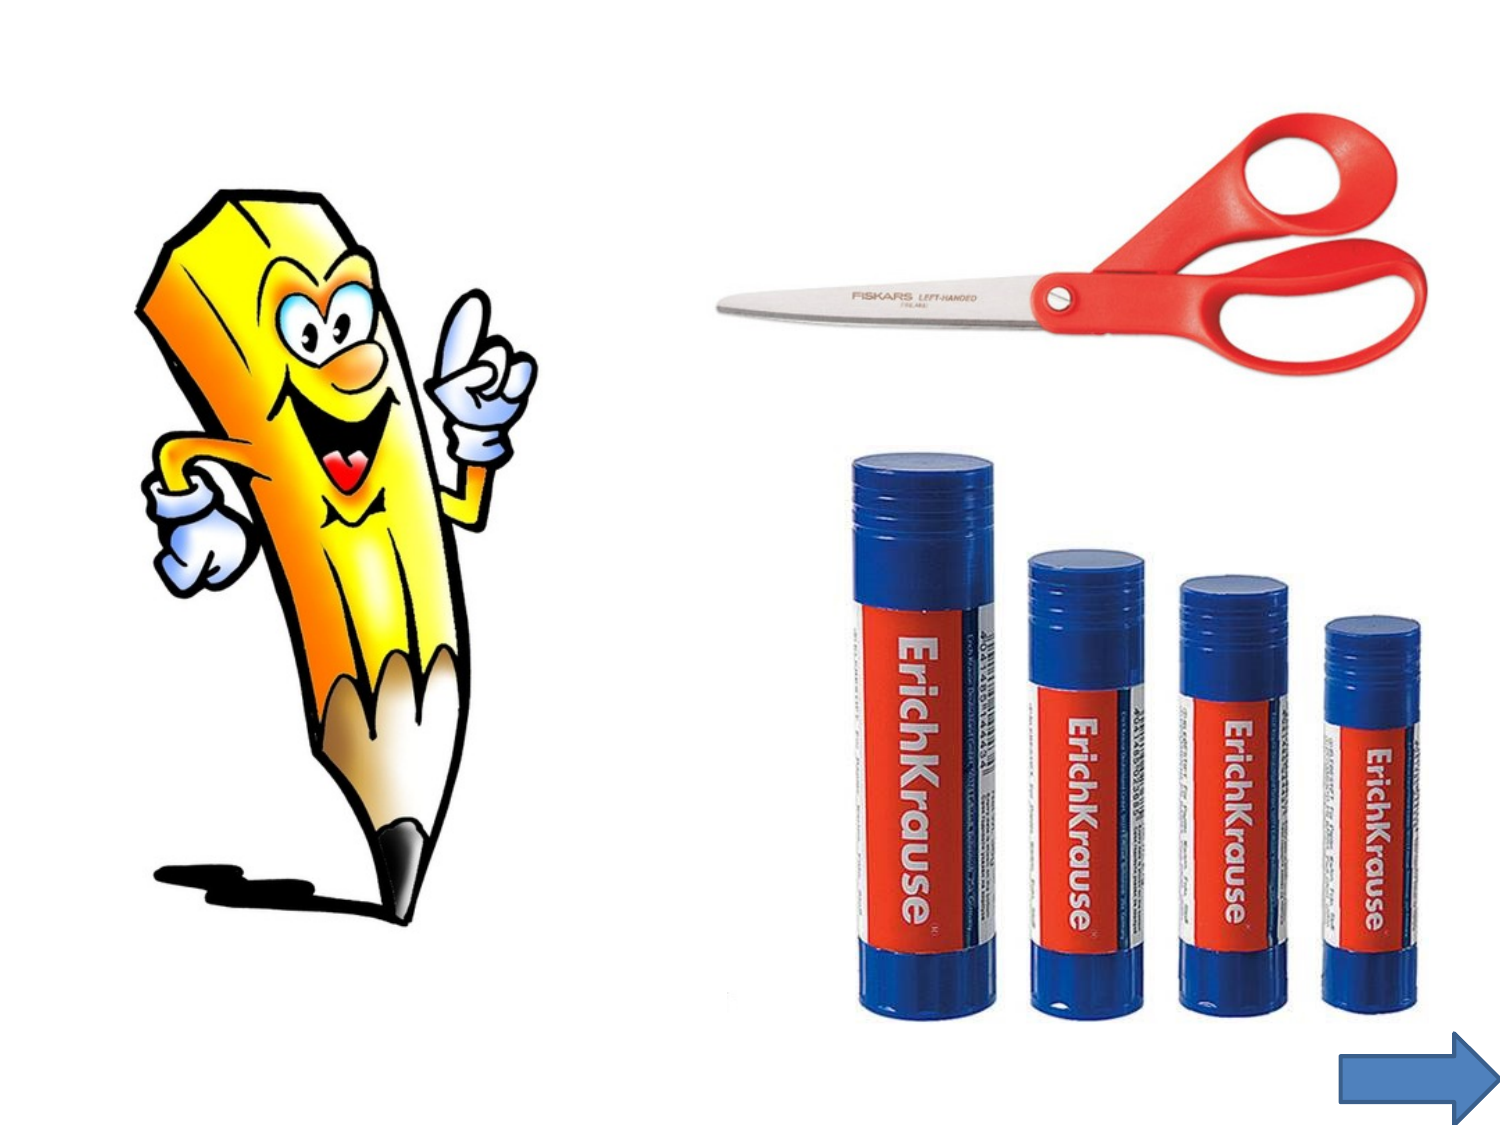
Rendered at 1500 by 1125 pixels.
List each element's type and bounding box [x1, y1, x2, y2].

picture [76, 123, 608, 962]
picture [694, 49, 1462, 1034]
text_box [1338, 1031, 1500, 1125]
